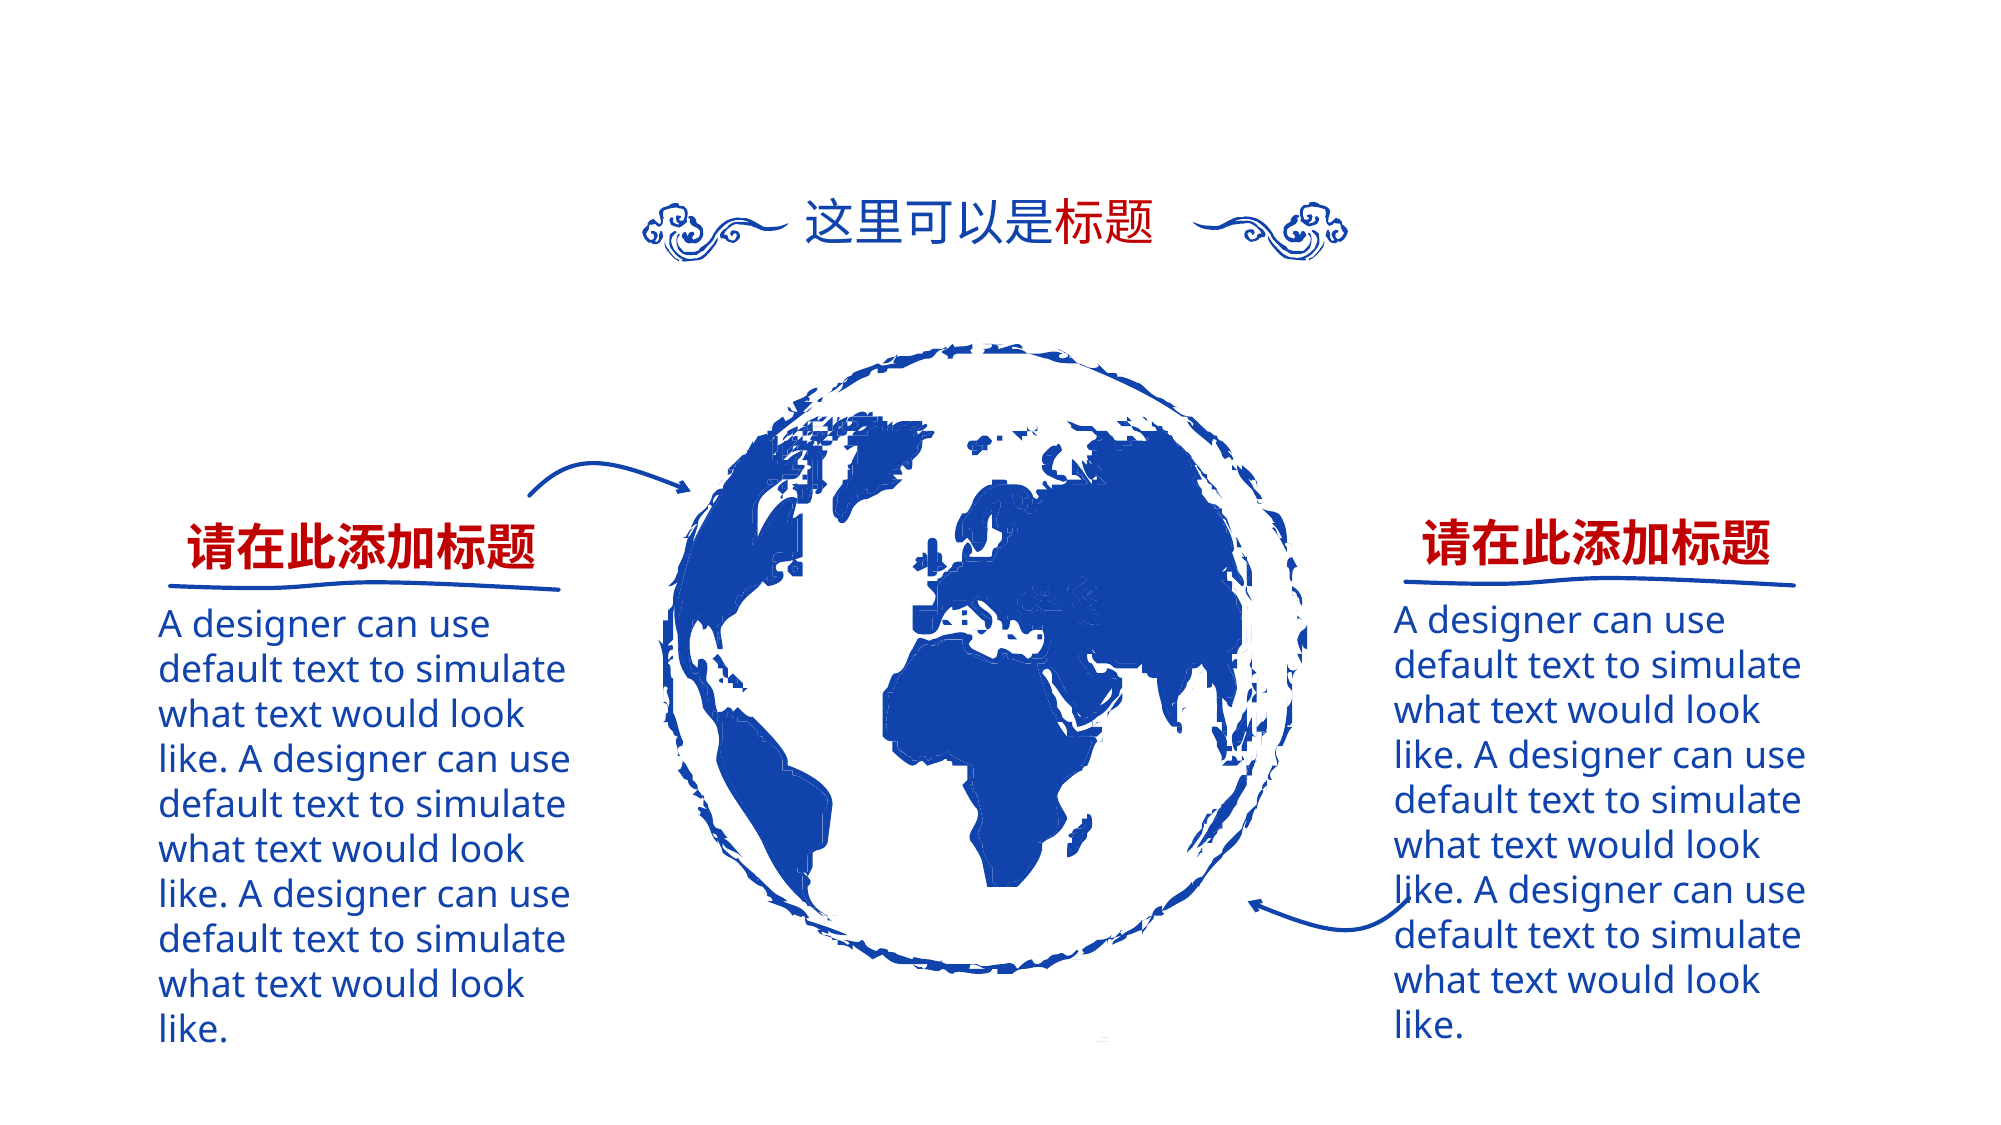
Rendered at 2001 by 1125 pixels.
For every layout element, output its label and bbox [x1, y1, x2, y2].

text_box [658, 343, 1308, 1042]
text_box [528, 462, 658, 497]
text_box [642, 183, 1348, 263]
text_box [1378, 503, 1839, 922]
text_box [143, 508, 603, 927]
text_box [1308, 898, 1382, 932]
